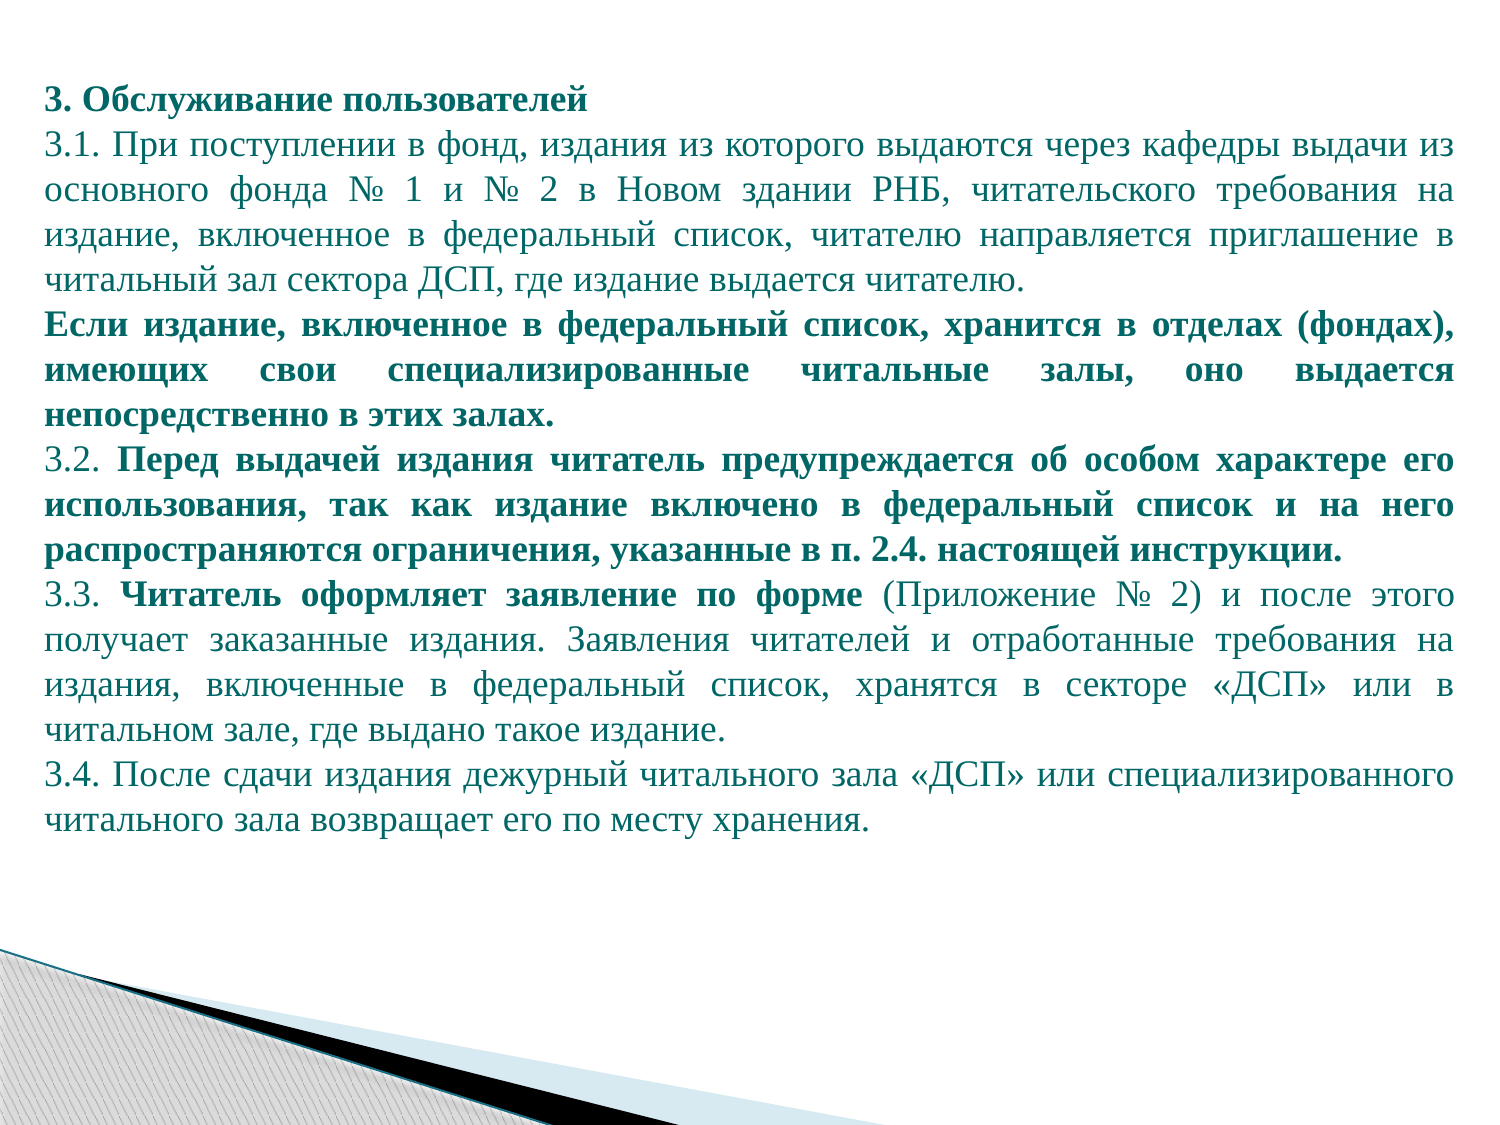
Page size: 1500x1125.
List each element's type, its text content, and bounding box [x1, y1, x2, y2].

text_box 3. Обслуживание пользователей 3.1. При поступлении в фонд, издания из которого выдаются через кафедры выдачи из основного фонда № 1 и № 2 в Новом здании РНБ, читательского требования на издание, включенное в федеральный список, читателю направляется приглашение в читальный зал сектора ДСП, где издание выдается читателю. Если издание, включенное в федеральный список, хранится в отделах (фондах), имеющих свои специализированные читальные залы, оно выдается непосредственно в этих залах. 3.2. Перед выдачей издания читатель предупреждается об особом характере его использования, так как издание включено в федеральный список и на него распространяются ограничения, указанные в п. 2.4. настоящей инструкции. 3.3. Читатель оформляет заявление по форме (Приложение № 2) и после этого получает заказанные издания. Заявления читателей и отработанные требования на издания, включенные в федеральный список, хранятся в секторе «ДСП» или в читальном зале, где выдано такое издание. 3.4. После сдачи издания дежурный читального зала «ДСП» или специализированного читального зала возвращает его по месту хранения. [29, 66, 1471, 847]
